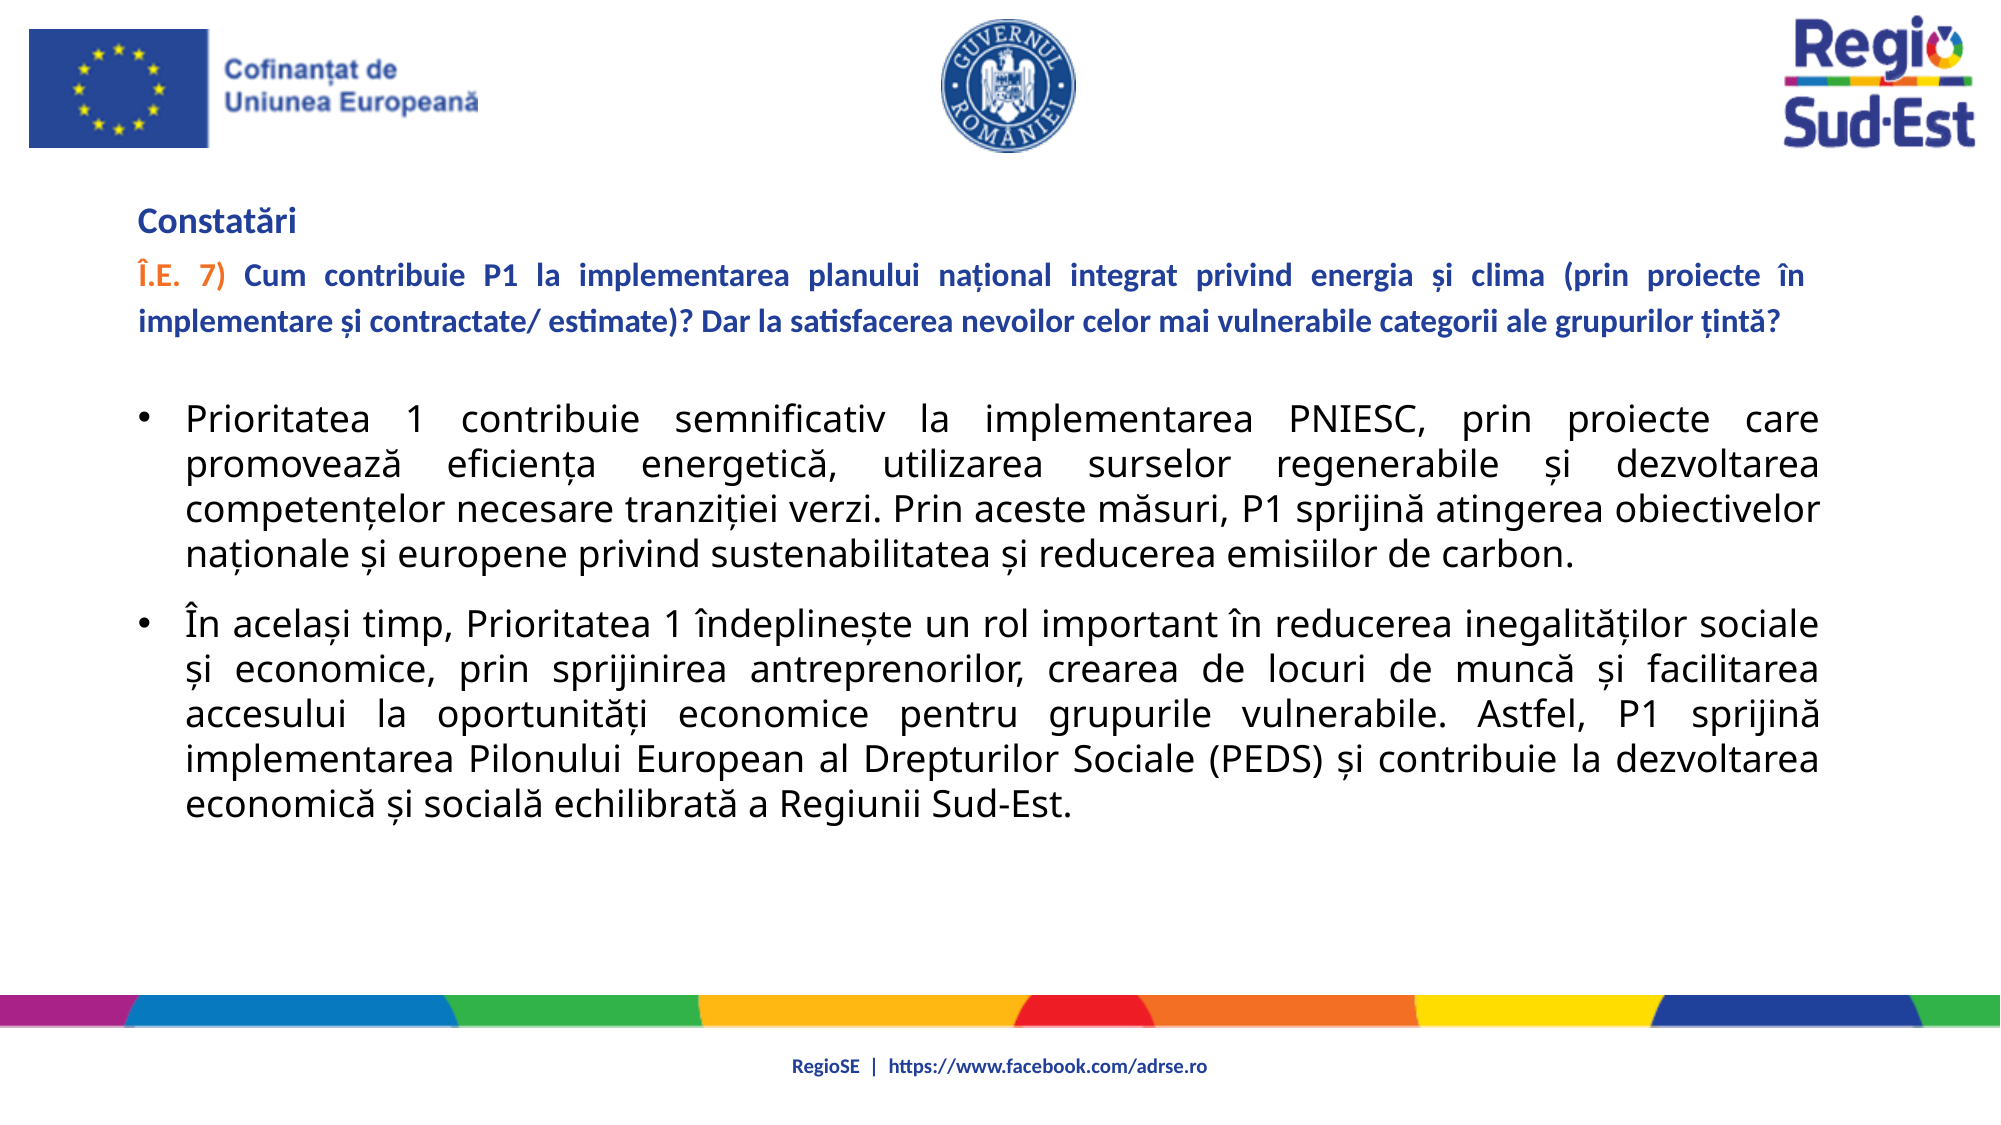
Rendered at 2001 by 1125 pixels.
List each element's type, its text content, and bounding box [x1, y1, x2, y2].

picture [0, 995, 2000, 1029]
text_box Prioritatea 1 contribuie semnificativ la implementarea PNIESC, prin proiecte care promovează eficiența energetică, utilizarea surselor regenerabile și dezvoltarea competențelor necesare tranziției verzi. Prin aceste măsuri, P1 sprijină atingerea obiectivelor naționale și europene privind sustenabilitatea și reducerea emisiilor de carbon. În același timp, Prioritatea 1 îndeplinește un rol important în reducerea inegalităților sociale și economice, prin sprijinirea antreprenorilor, crearea de locuri de muncă și facilitarea accesului la oportunități economice pentru grupurile vulnerabile. Astfel, P1 sprijină implementarea Pilonului European al Drepturilor Sociale (PEDS) și contribuie la dezvoltarea economică și socială echilibrată a Regiunii Sud-Est. [123, 387, 1837, 832]
text_box Constatări [123, 188, 1223, 240]
text_box RegioSE | https://www.facebook.com/adrse.ro [776, 1029, 1223, 1085]
picture [941, 19, 1076, 153]
text_box Î.E. 7) Cum contribuie P1 la implementarea planului național integrat privind energia și clima (prin proiecte în implementare și contractate/ estimate)? Dar la satisfacerea nevoilor celor mai vulnerabile categorii ale grupurilor țintă? [123, 240, 1823, 357]
picture [28, 28, 478, 148]
picture [1759, 0, 2000, 220]
